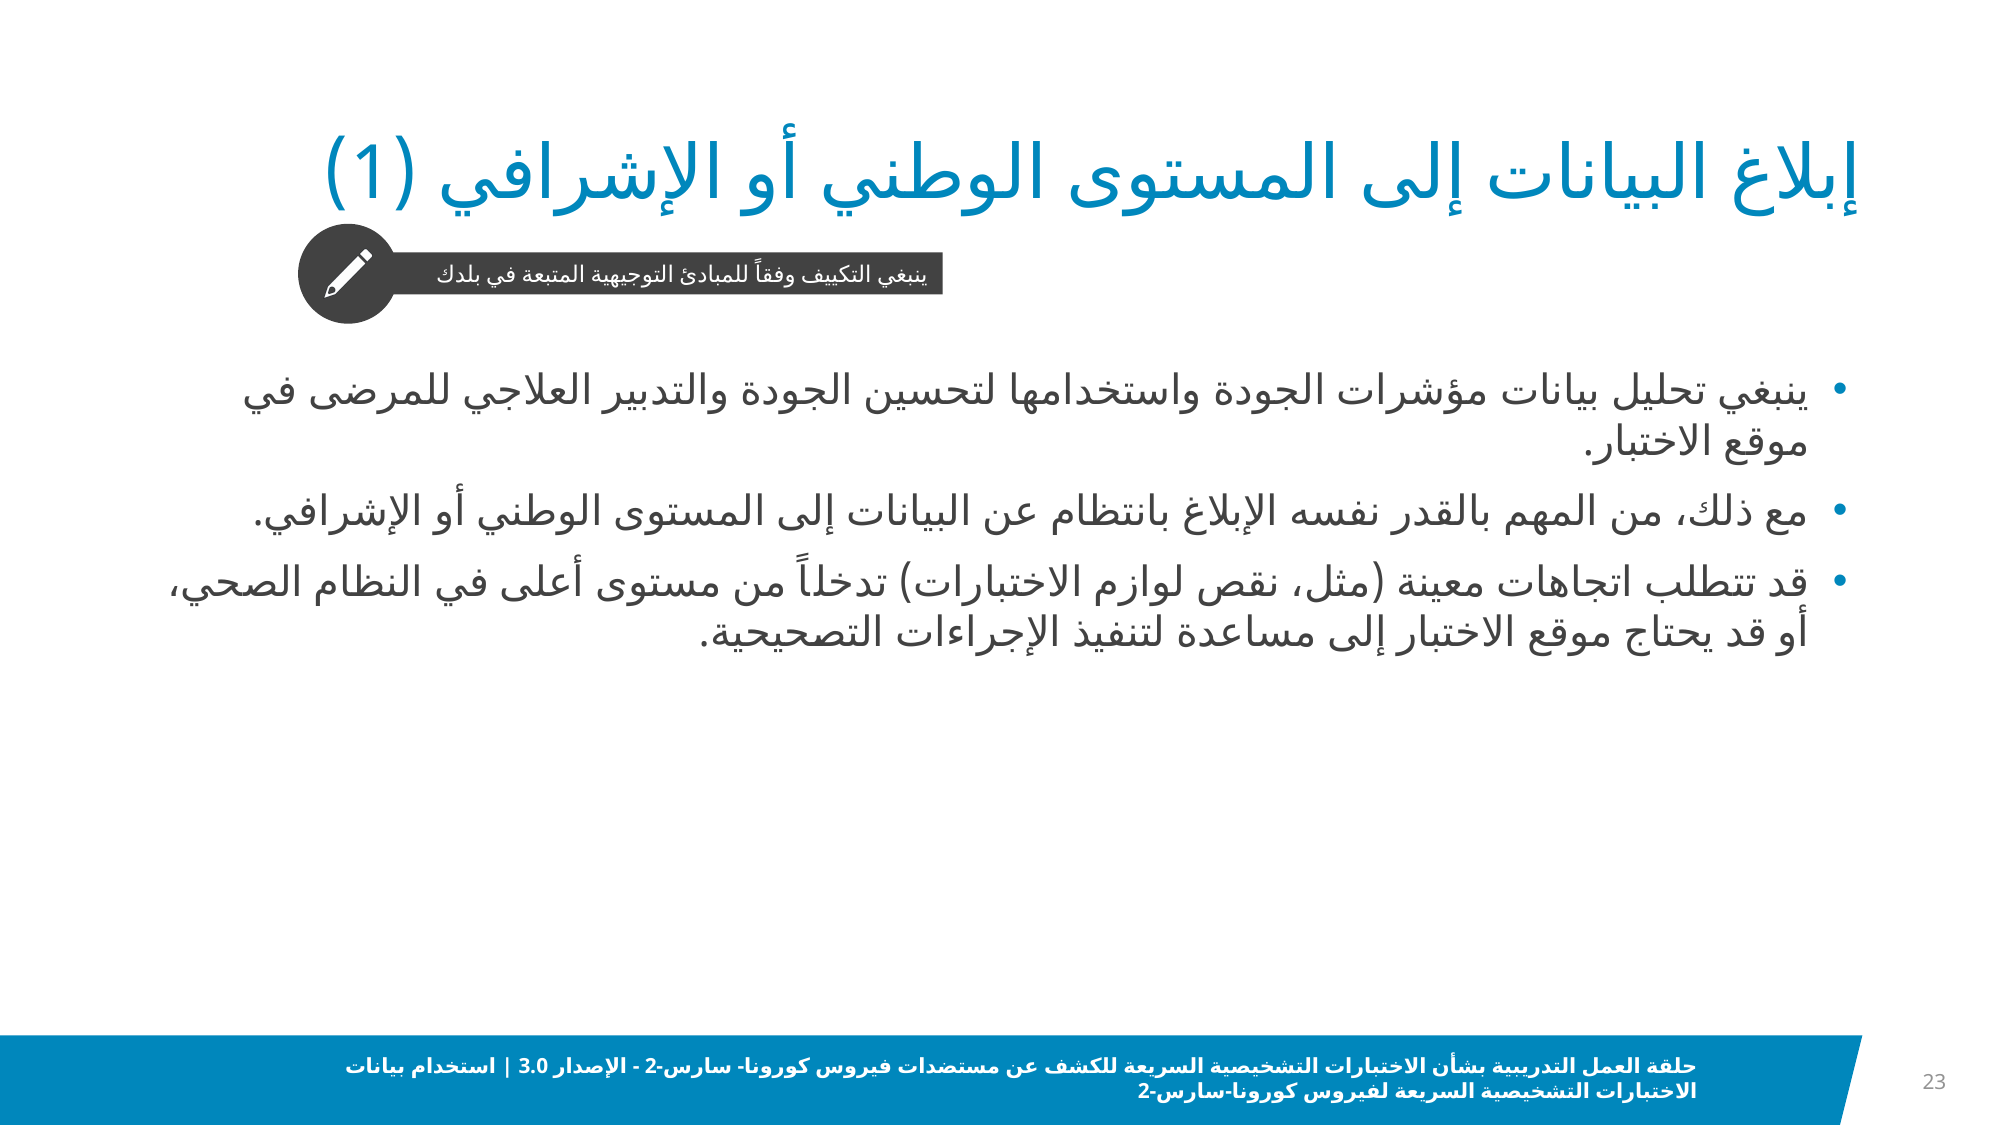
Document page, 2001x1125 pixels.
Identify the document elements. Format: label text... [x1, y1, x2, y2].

footer حلقة العمل التدريبية بشأن الاختبارات التشخيصية السريعة للكشف عن مستضدات فيروس كورونا- سارس-2 - الإصدار 3.0 | استخدام بيانات الاختبارات التشخيصية السريعة لفيروس كورونا-سارس-2 [302, 1036, 1698, 1119]
slide_number 23 [1862, 1035, 1947, 1125]
title إبلاغ البيانات إلى المستوى الوطني أو الإشرافي (1) [137, 59, 1863, 215]
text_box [299, 224, 943, 323]
list ينبغي تحليل بيانات مؤشرات الجودة واستخدامها لتحسين الجودة والتدبير العلاجي للمرضى في موقع الاختبار. مع ذلك، من المهم بالقدر نفسه الإبلاغ بانتظام عن البيانات إلى المستوى الوطني أو الإشرافي. قد تتطلب اتجاهات معينة (مثل، نقص لوازم الاختبارات) تدخلاً من مستوى أعلى في النظام الصحي، أو قد يحتاج موقع الاختبار إلى مساعدة لتنفيذ الإجراءات التصحيحية. [137, 284, 1863, 1014]
